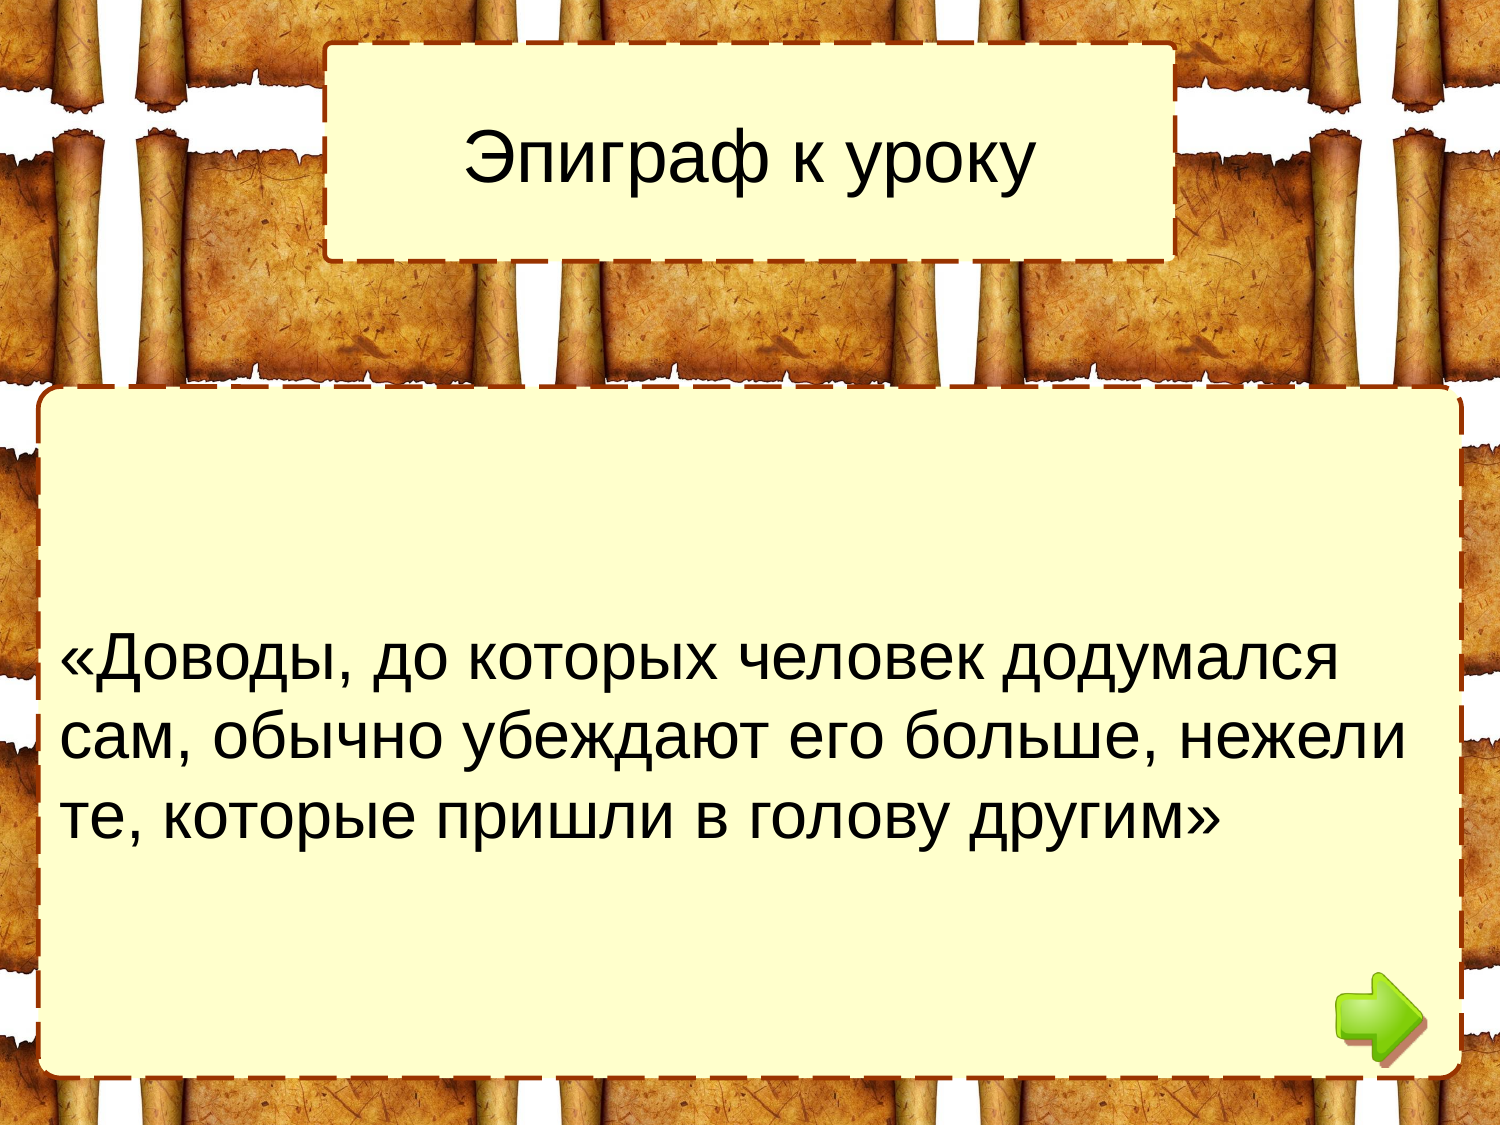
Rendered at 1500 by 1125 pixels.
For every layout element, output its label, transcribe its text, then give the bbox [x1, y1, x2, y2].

picture [0, 0, 1500, 1125]
text_box Эпиграф к уроку [322, 40, 1178, 264]
text_box «Доводы, до которых человек додумался сам, обычно убеждают его больше, нежели те, которые пришли в голову другим» [36, 384, 1464, 1081]
